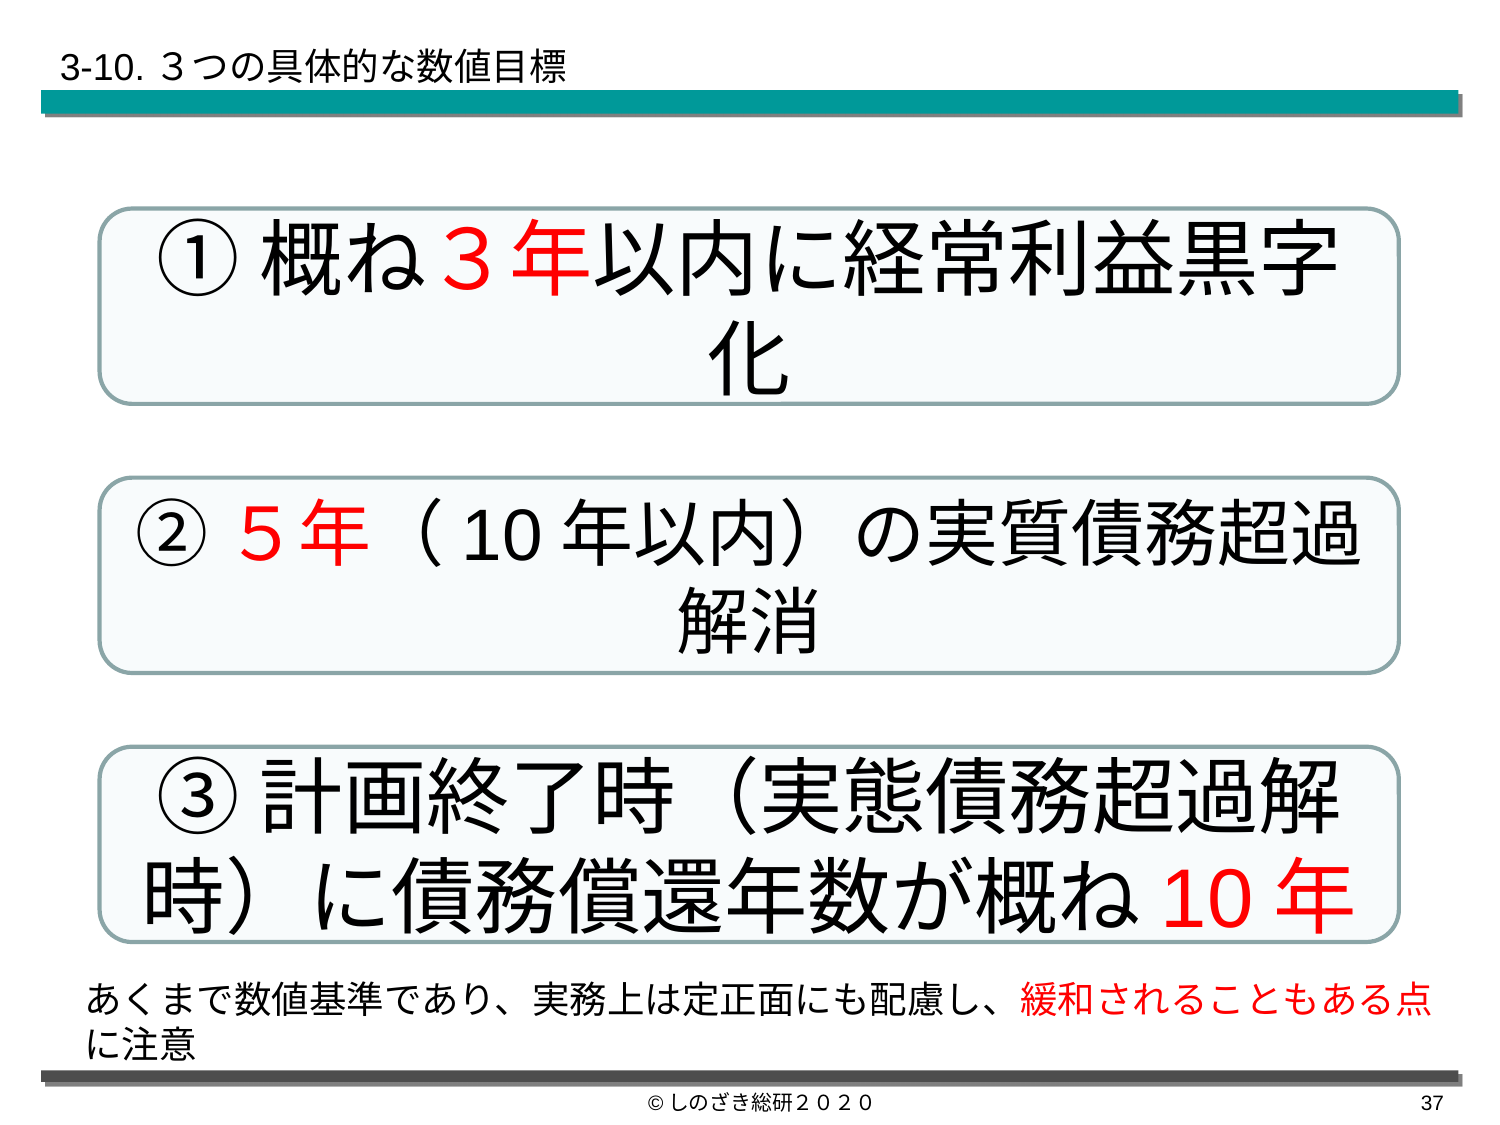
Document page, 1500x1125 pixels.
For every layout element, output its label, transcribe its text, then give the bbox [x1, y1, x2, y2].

text_box あくまで数値基準であり、実務上は定正面にも配慮し、緩和されることもある点に注意 [69, 968, 1464, 1074]
text_box ②５年（10年以内）の実質債務超過解消 [97, 475, 1401, 676]
slide_number 36 [1108, 1082, 1459, 1125]
text_box ③計画終了時（実態債務超過解時）に債務償還年数が概ね10年 [97, 744, 1401, 945]
text_box 3-10.３つの具体的な数値目標 [45, 35, 764, 95]
footer ©しのざき総研２０２０ [524, 1082, 1000, 1125]
text_box ①概ね３年以内に経常利益黒字化 [97, 206, 1401, 406]
